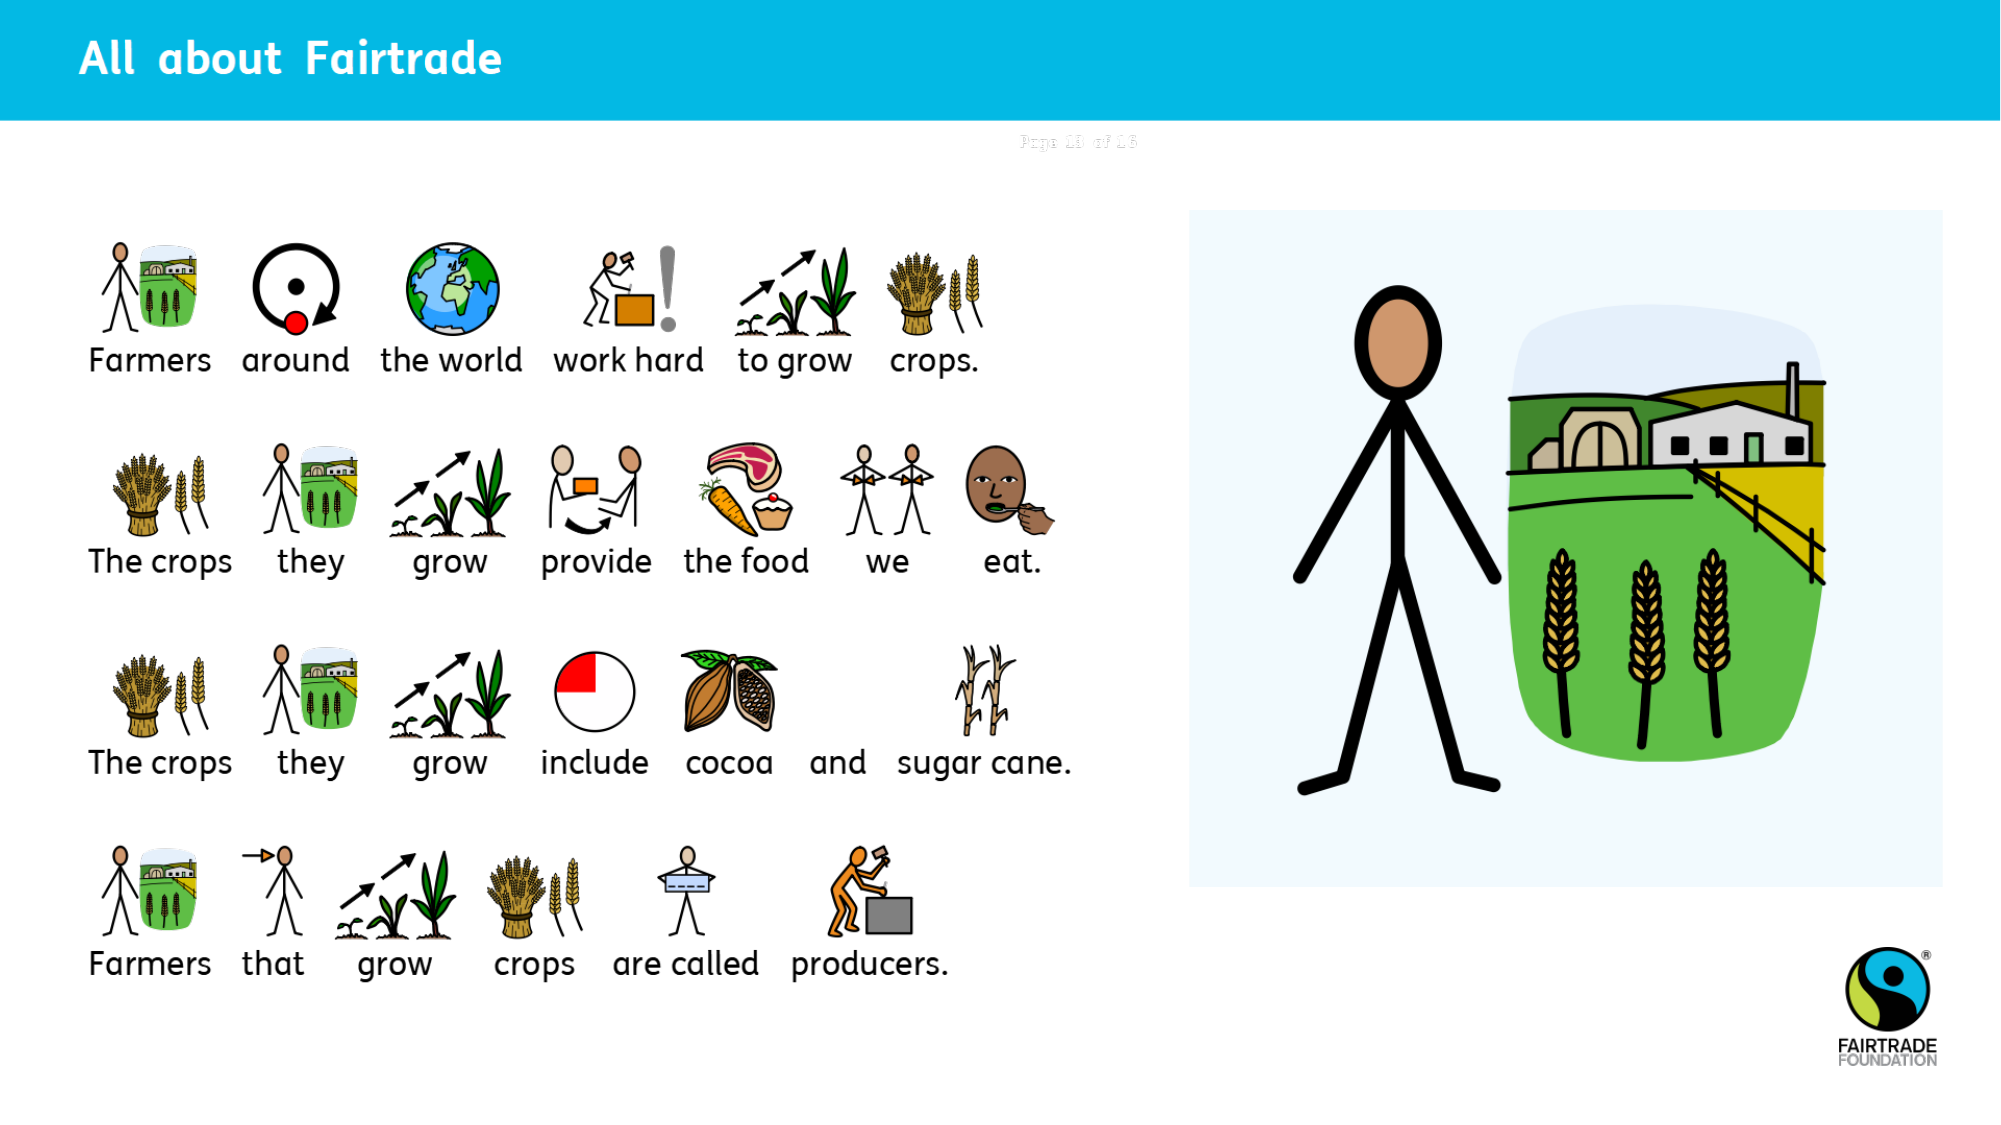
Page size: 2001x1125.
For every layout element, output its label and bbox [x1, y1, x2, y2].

picture [239, 51, 261, 74]
picture [159, 51, 181, 74]
picture [58, 210, 1943, 1049]
picture [111, 40, 120, 74]
picture [331, 51, 353, 74]
picture [308, 41, 328, 74]
picture [1839, 947, 1938, 1066]
picture [360, 51, 366, 74]
picture [425, 51, 446, 74]
picture [188, 40, 235, 74]
picture [452, 40, 475, 74]
picture [371, 43, 404, 74]
picture [125, 40, 134, 74]
picture [80, 41, 108, 74]
picture [264, 43, 281, 74]
picture [408, 51, 422, 74]
picture [479, 51, 501, 74]
picture [896, 121, 1149, 178]
picture [360, 39, 367, 45]
